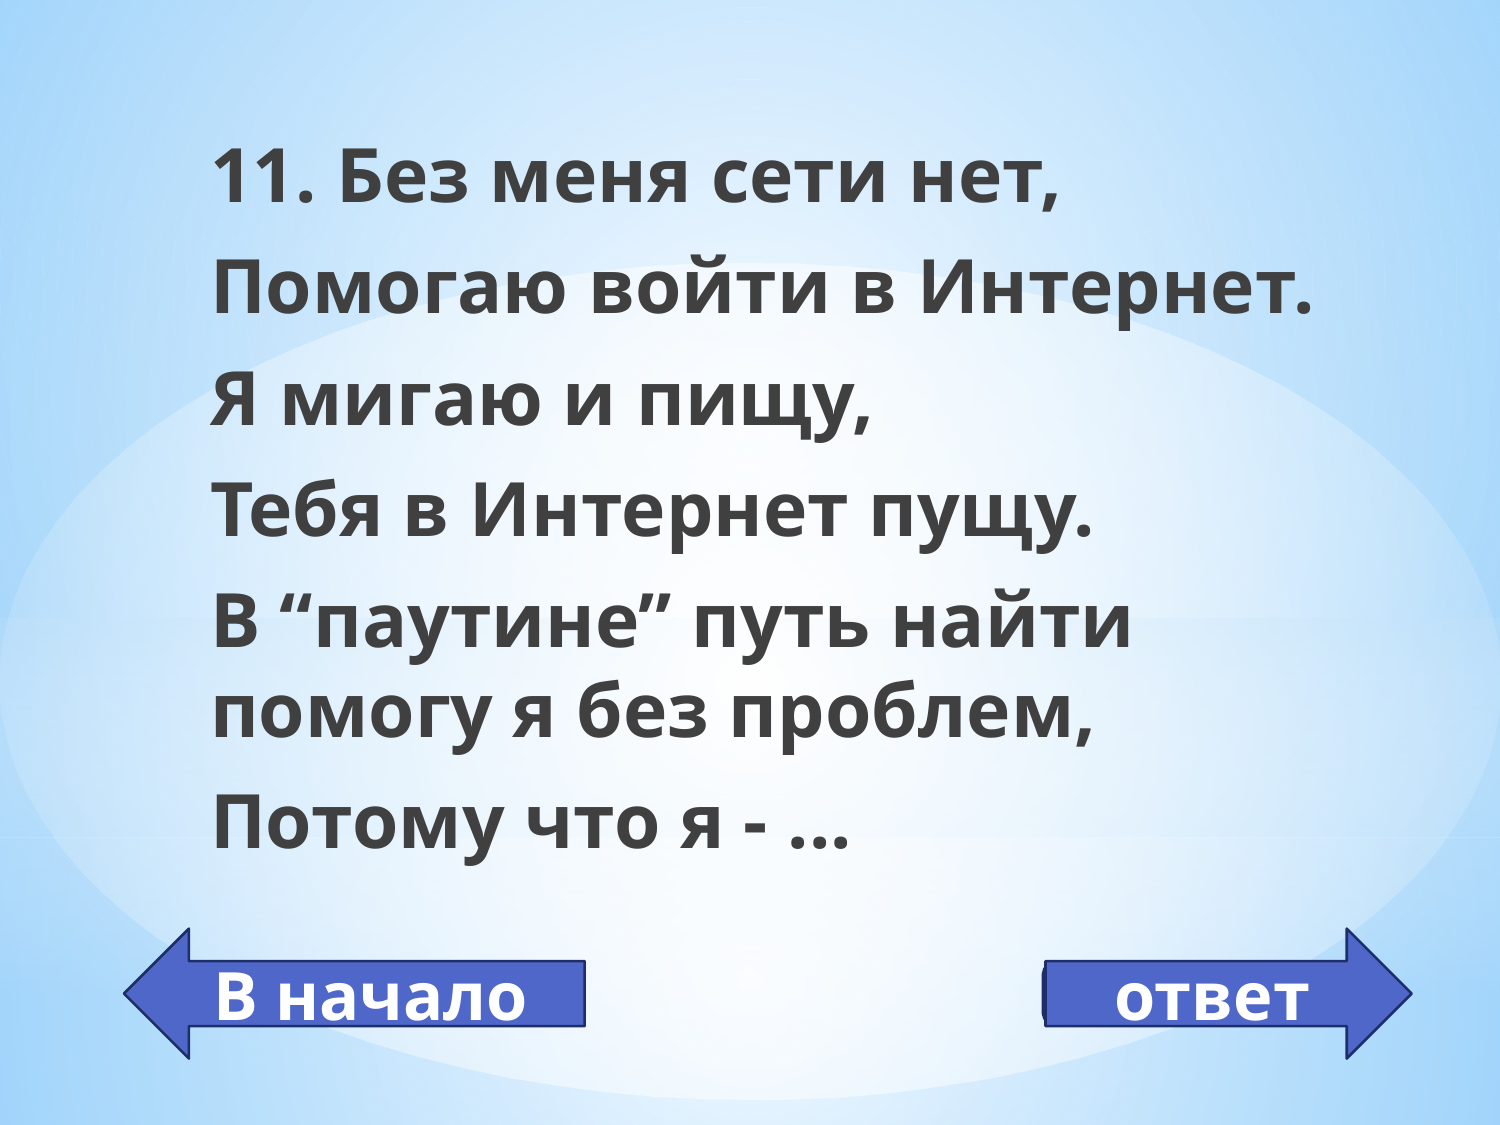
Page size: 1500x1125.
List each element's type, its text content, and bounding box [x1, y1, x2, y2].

text_box ответ [1345, 927, 1349, 959]
text_box [1041, 927, 1417, 1060]
text_box ответ [1345, 1028, 1349, 1060]
list 11. Без меня сети нет, Помогаю войти в Интернет. Я мигаю и пищу, Тебя в Интернет пущу. В “паутине” путь найти помогу я без проблем, Потому что я - ... [187, 120, 1400, 690]
text_box В начало [123, 927, 586, 1060]
